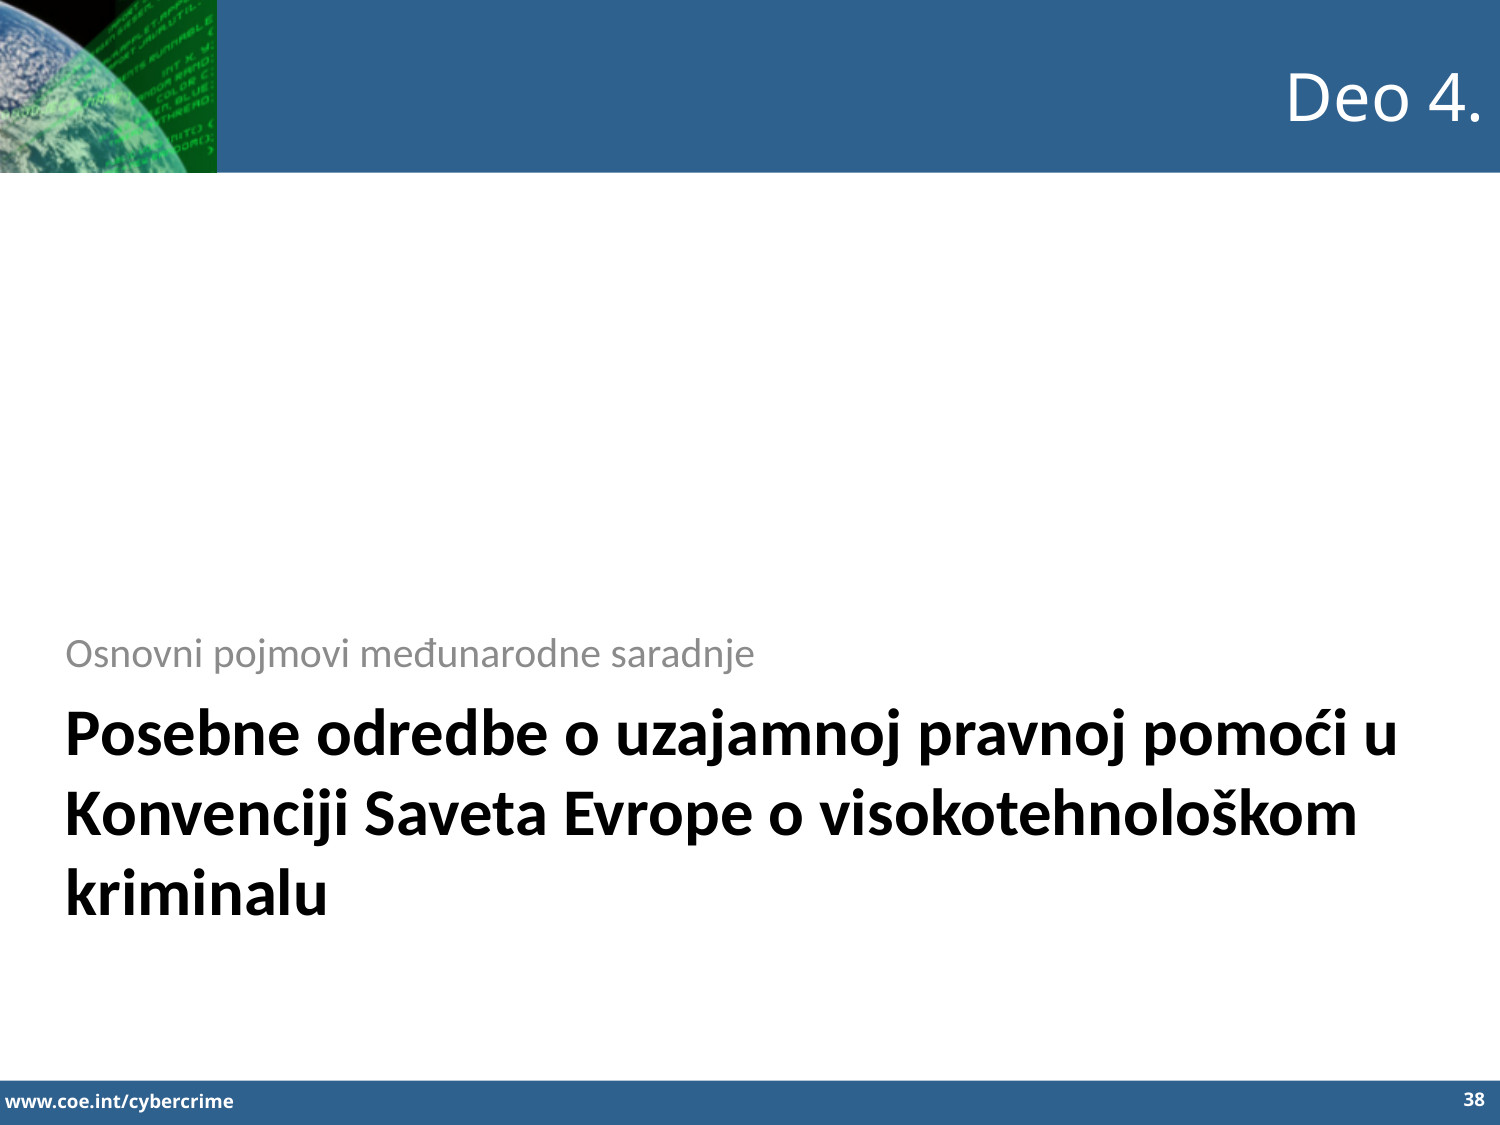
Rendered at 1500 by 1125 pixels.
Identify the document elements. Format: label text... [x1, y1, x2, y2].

text_box Osnovni pojmovi međunarodne saradnje [50, 624, 1326, 682]
text_box Deo 4. [309, 18, 1500, 171]
text_box Posebne odredbe o uzajamnoj pravnoj pomoći u Konvenciji Saveta Evrope o visokotehnološkom kriminalu [50, 681, 1450, 937]
picture [0, 1, 217, 173]
slide_number 38 [1149, 1079, 1500, 1125]
